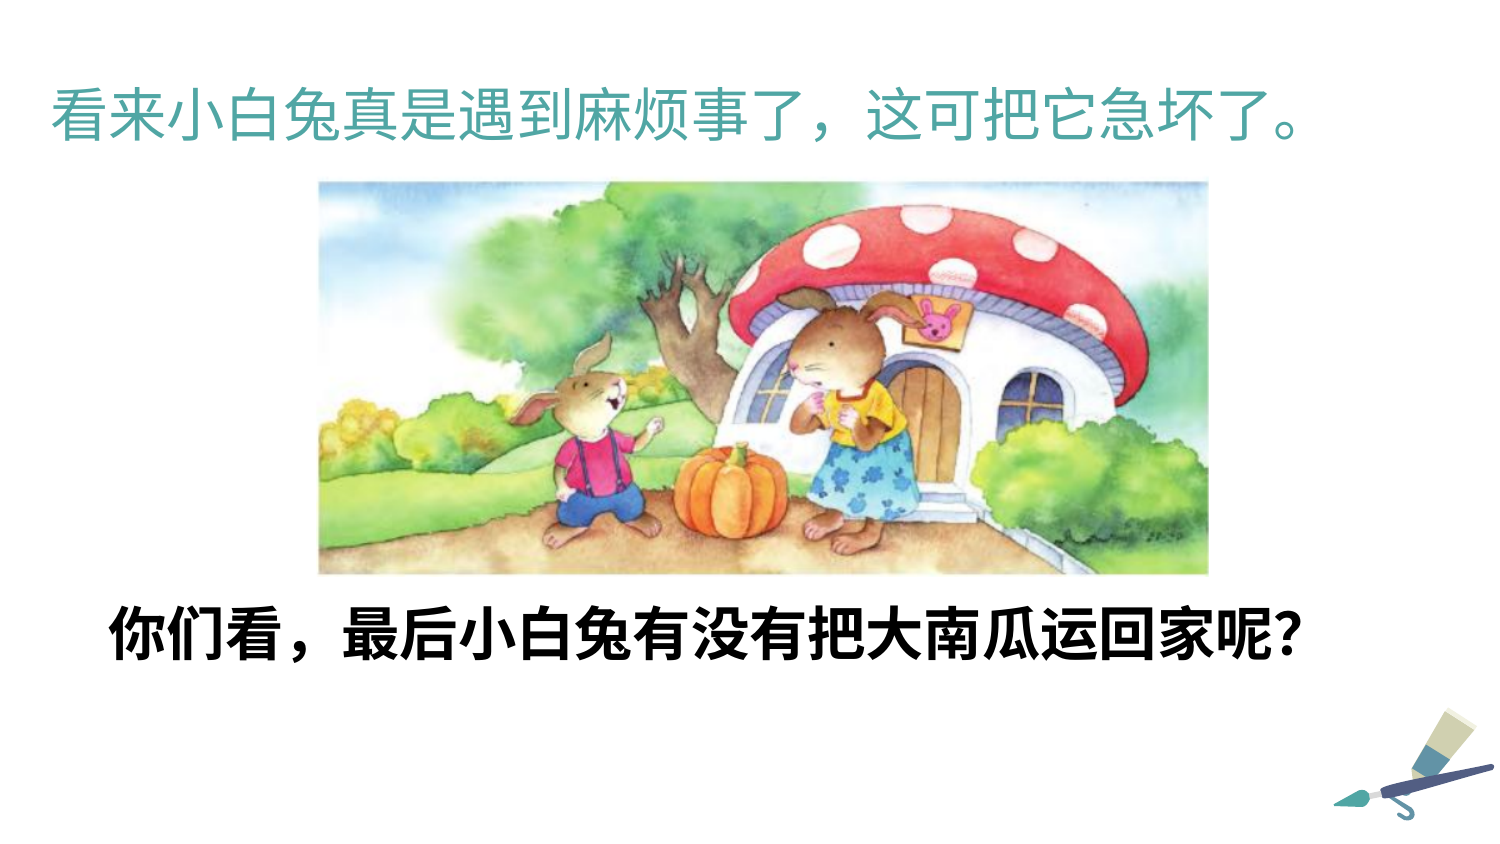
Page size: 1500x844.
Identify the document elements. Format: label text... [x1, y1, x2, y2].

text_box 你们看，最后小白兔有没有把大南瓜运回家呢？ [93, 589, 1348, 675]
picture [316, 175, 1209, 578]
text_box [1358, 708, 1481, 844]
text_box 看来小白兔真是遇到麻烦事了，这可把它急坏了。 [35, 70, 1301, 156]
